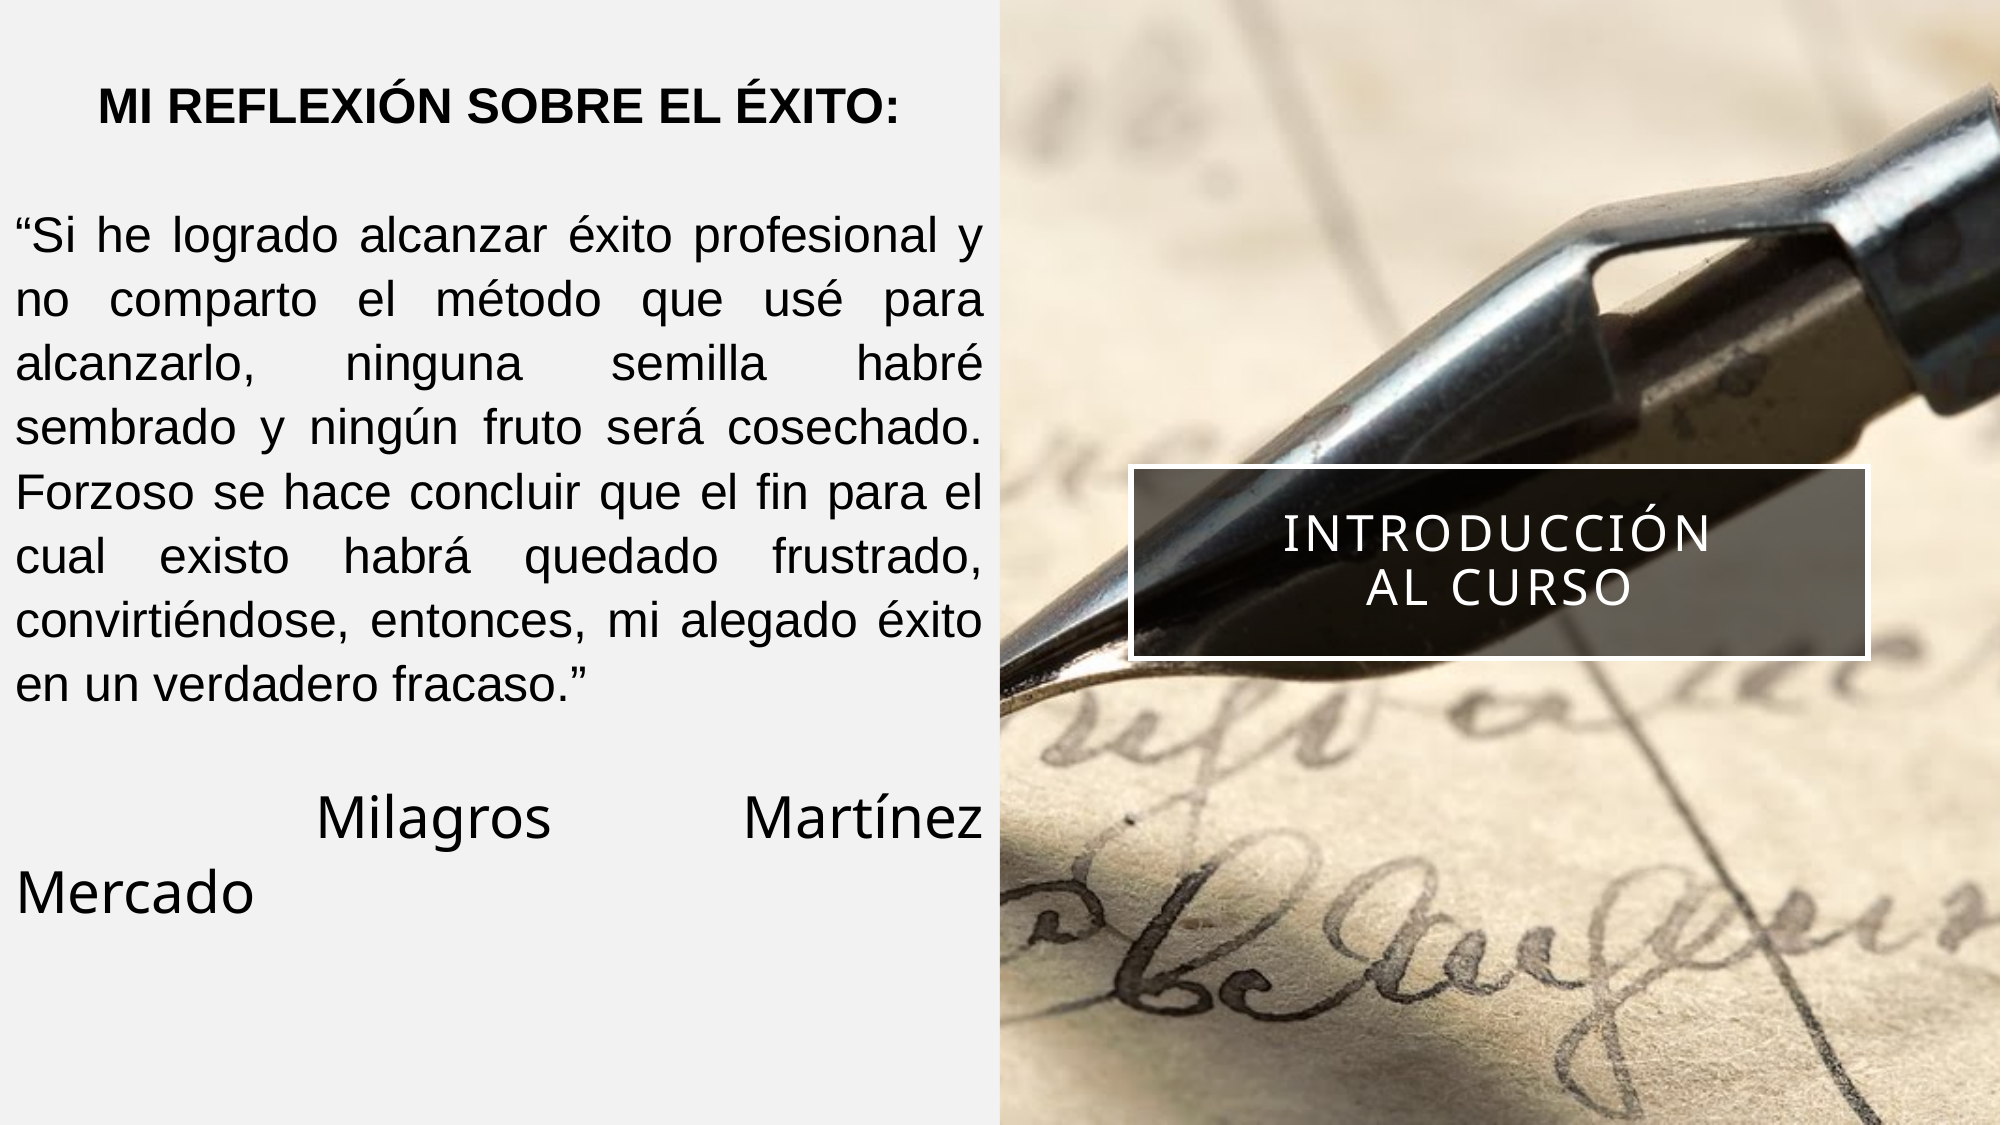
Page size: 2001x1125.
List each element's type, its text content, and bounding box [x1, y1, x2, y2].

picture [999, 0, 2000, 1125]
list MI REFLEXIÓN SOBRE EL ÉXITO: “Si he logrado alcanzar éxito profesional y no comparto el método que usé para alcanzarlo, ninguna semilla habré sembrado y ningún fruto será cosechado. Forzoso se hace concluir que el fin para el cual existo habrá quedado frustrado, convirtiéndose, entonces, mi alegado éxito en un verdadero fracaso.” Milagros Martínez Mercado [0, 1, 999, 1125]
